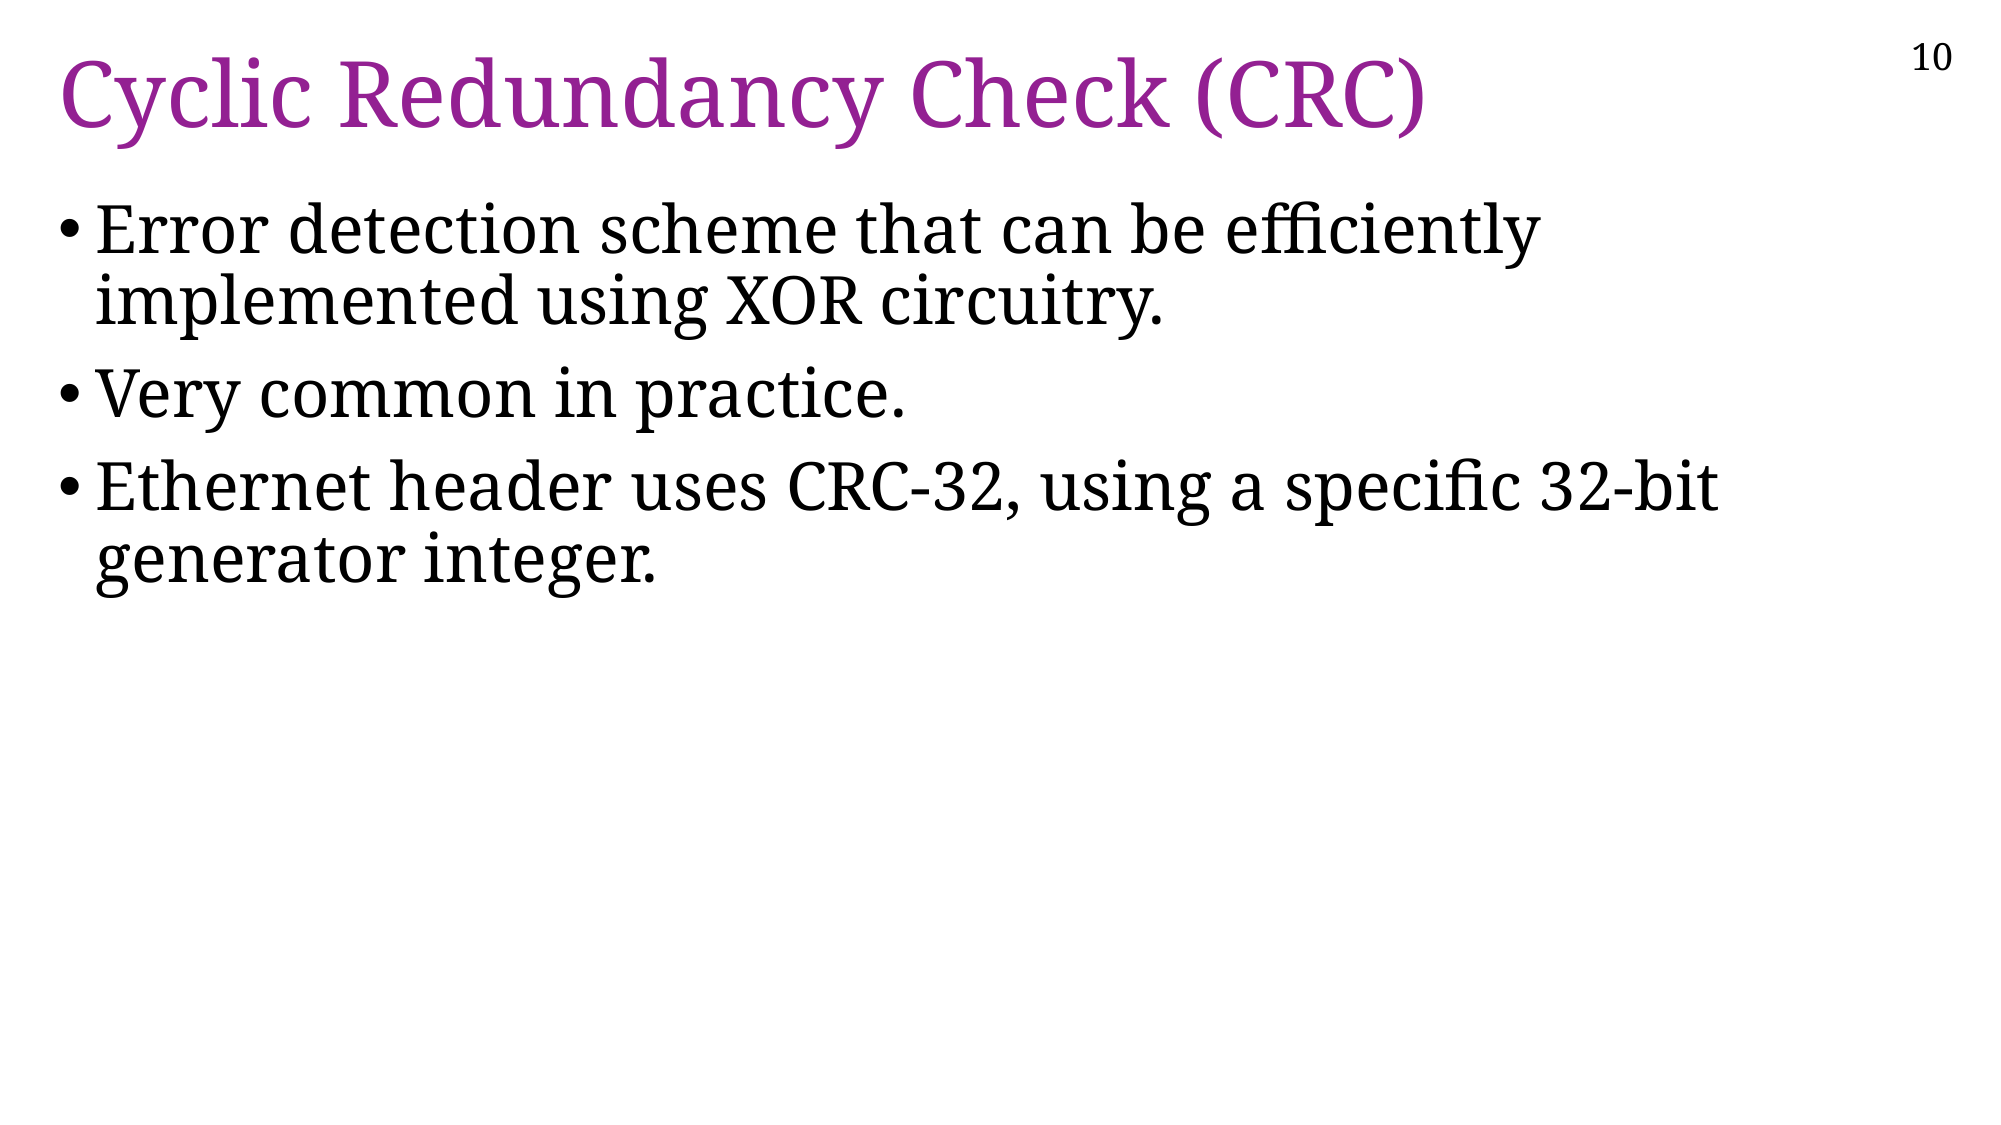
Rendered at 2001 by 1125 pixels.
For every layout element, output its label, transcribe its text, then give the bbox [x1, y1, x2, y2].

list Error detection scheme that can be efficiently implemented using XOR circuitry. Very common in practice. Ethernet header uses CRC-32, using a specific 32-bit generator integer. [43, 188, 1953, 1106]
title Cyclic Redundancy Check (CRC) [43, 25, 1953, 171]
